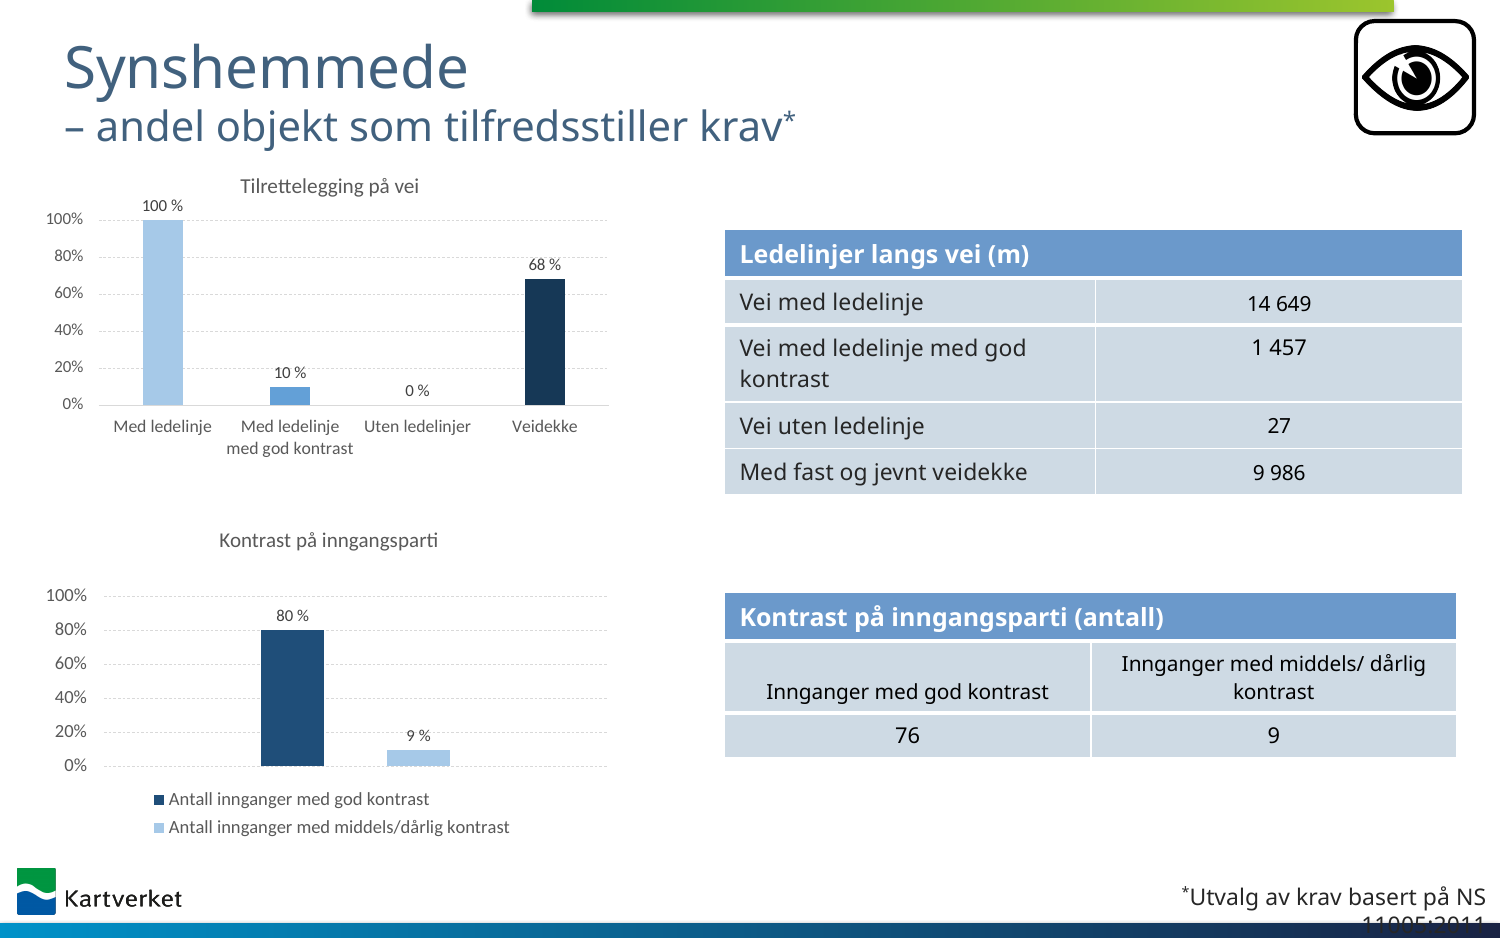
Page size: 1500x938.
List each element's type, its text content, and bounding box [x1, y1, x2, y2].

text_box *Utvalg av krav basert på NS 11005:2011 [1068, 873, 1500, 938]
picture [41, 520, 617, 846]
table_cell 9 986 [1096, 449, 1462, 494]
table_cell 9 [1092, 715, 1456, 757]
table_cell Innganger med middels/ dårlig kontrast [1092, 643, 1456, 711]
table_cell Innganger med god kontrast [725, 643, 1090, 711]
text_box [1355, 20, 1475, 134]
table_cell 76 [725, 715, 1090, 757]
picture [41, 166, 619, 492]
table_header Ledelinjer langs vei (m) [725, 230, 1462, 276]
text_box Synshemmede – andel objekt som tilfredsstiller krav* [49, 24, 1431, 158]
table_cell Med fast og jevnt veidekke [725, 449, 1095, 494]
table_cell 14 649 [1096, 280, 1462, 323]
table_cell 1 457 [1096, 327, 1462, 401]
table_cell Vei med ledelinje med god kontrast [725, 327, 1095, 401]
table_header Kontrast på inngangsparti (antall) [725, 593, 1456, 639]
table_cell Vei uten ledelinje [725, 403, 1095, 448]
table_cell Vei med ledelinje [725, 280, 1095, 323]
table_cell 27 [1096, 403, 1462, 448]
